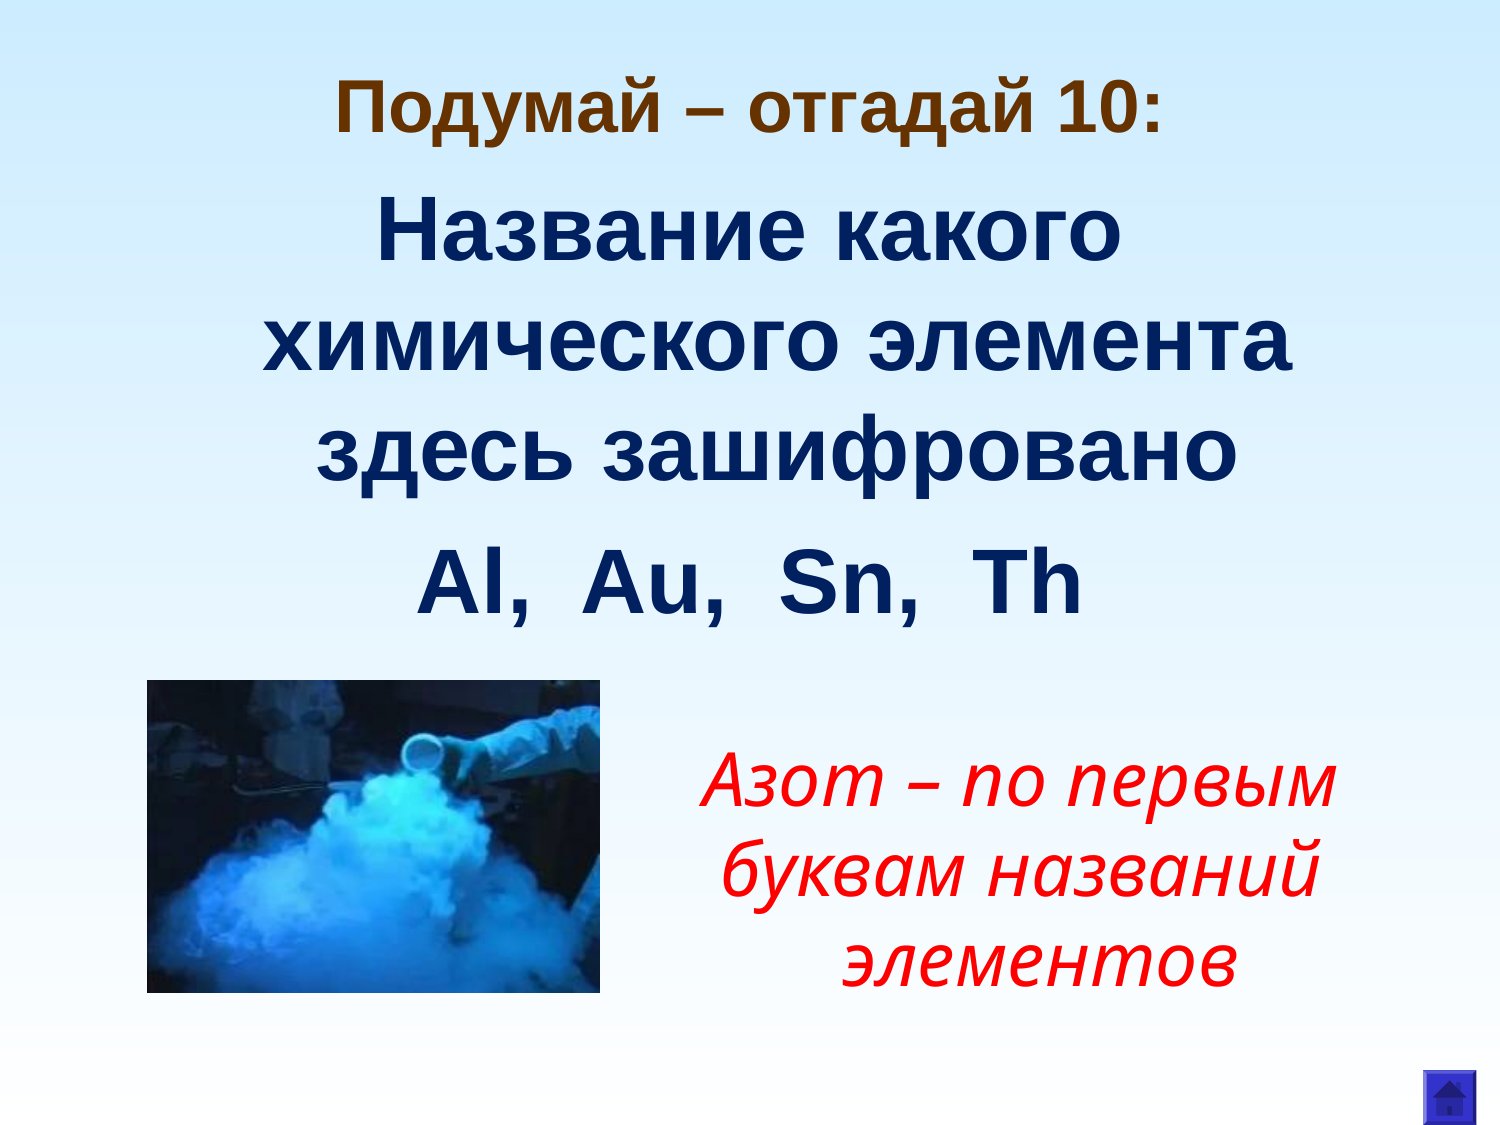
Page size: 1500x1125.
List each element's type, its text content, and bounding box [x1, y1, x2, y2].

text_box Азот – по первым буквам названий элементов [600, 724, 1500, 949]
text_box [1423, 1070, 1477, 1125]
list Название какого химического элемента здесь зашифровано Al, Au, Sn, Th [75, 160, 1425, 650]
title Подумай – отгадай 10: [75, 45, 1425, 160]
picture [147, 680, 600, 993]
